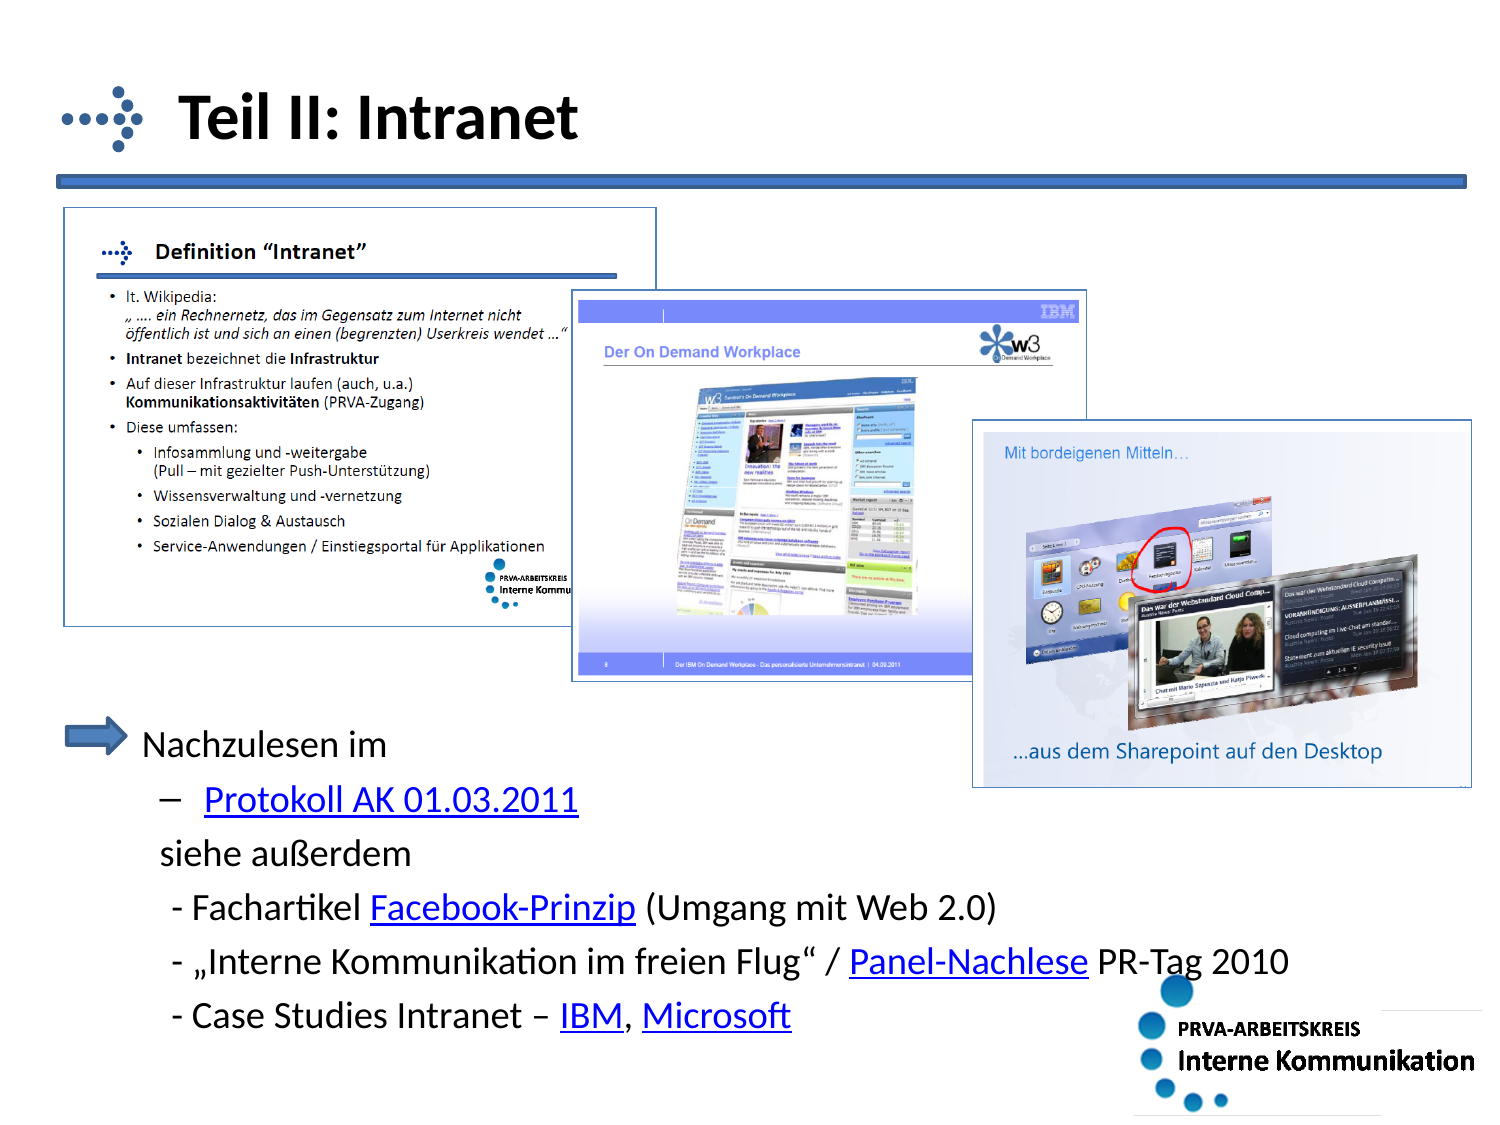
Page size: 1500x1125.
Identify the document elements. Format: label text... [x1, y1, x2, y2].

picture [64, 207, 1471, 788]
title Teil II: Intranet [164, 54, 1378, 171]
list Nachzulesen im Protokoll AK 01.03.2011 siehe außerdem - Fachartikel Facebook-Prinzip (Umgang mit Web 2.0) - „Interne Kommunikation im freien Flug“ / Panel-Nachlese PR-Tag 2010 - Case Studies Intranet – IBM, Microsoft [73, 704, 1424, 1047]
text_box [64, 716, 128, 756]
picture [1133, 970, 1494, 1116]
